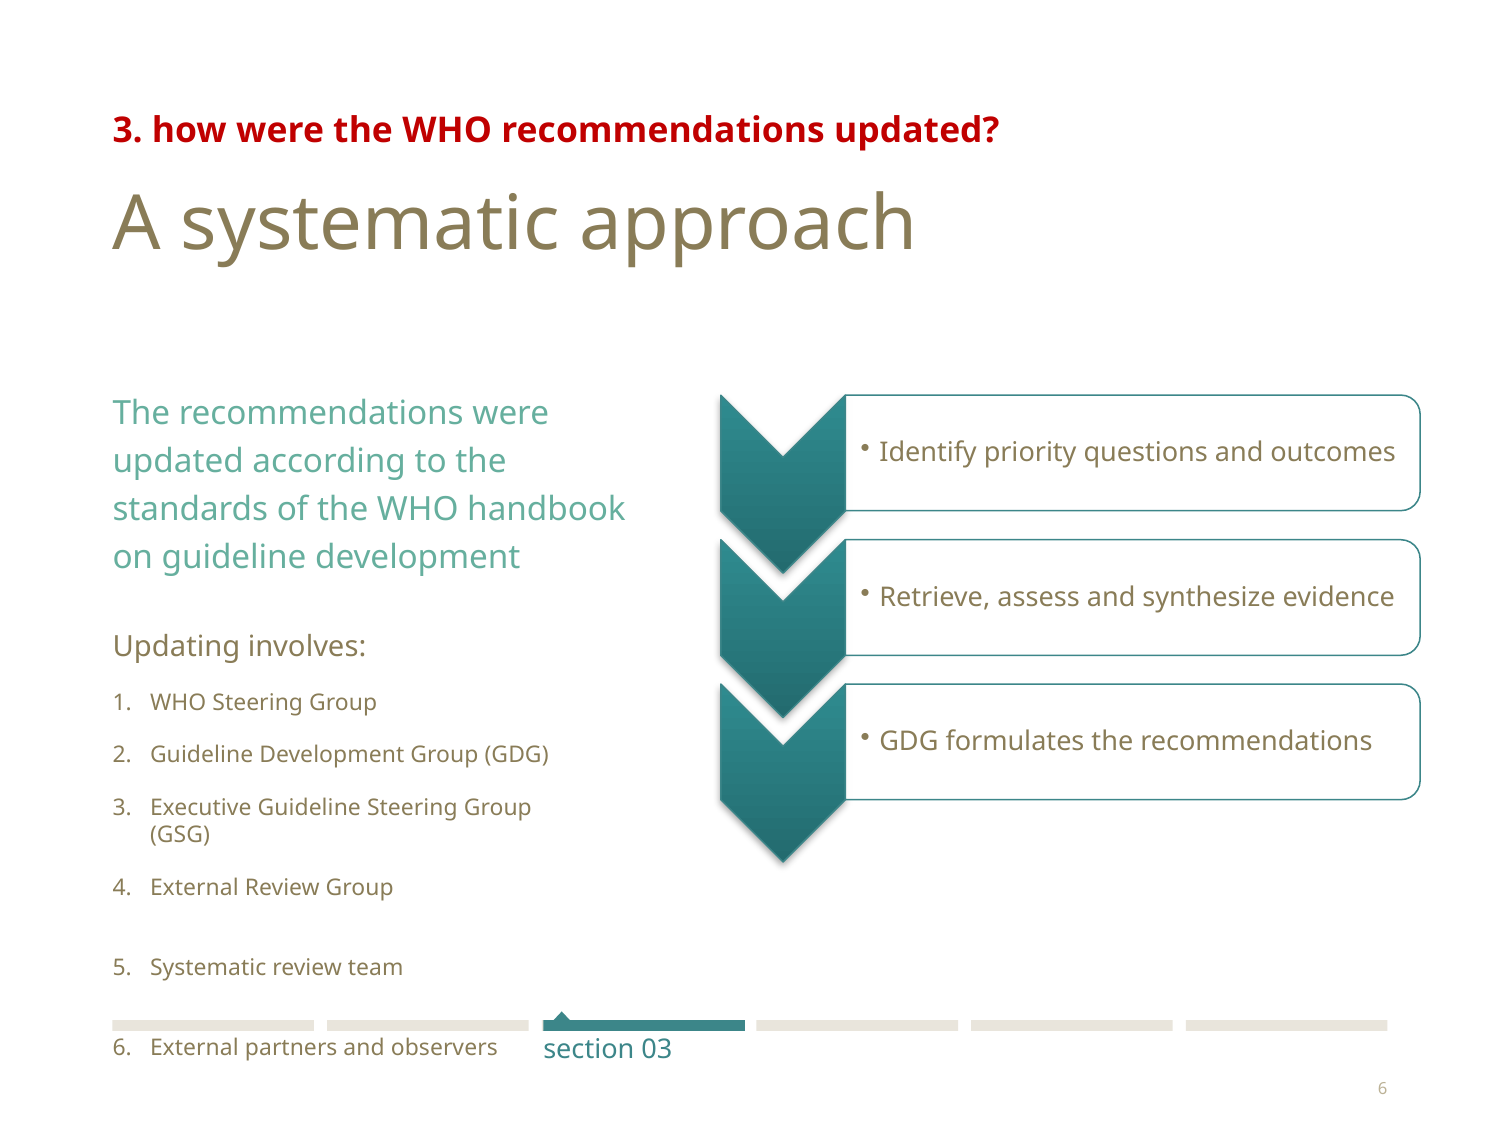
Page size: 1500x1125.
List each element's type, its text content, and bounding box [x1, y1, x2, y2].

title A systematic approach [112, 188, 1388, 338]
text_box [112, 1020, 314, 1031]
text_box [756, 1020, 959, 1031]
list The recommendations were updated according to the standards of the WHO handbook on guideline development [112, 383, 636, 834]
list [720, 394, 1421, 863]
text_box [543, 1011, 746, 1032]
text_box section 03 [543, 1039, 745, 1064]
text_box [1185, 1020, 1388, 1031]
list 3. how were the WHO recommendations updated? [112, 113, 1388, 188]
text_box [327, 1020, 529, 1031]
text_box [971, 1020, 1173, 1031]
list Updating involves: WHO Steering Group Guideline Development Group (GDG) Executive Guideline Steering Group (GSG) External Review Group Systematic review team External partners and observers [112, 627, 597, 863]
